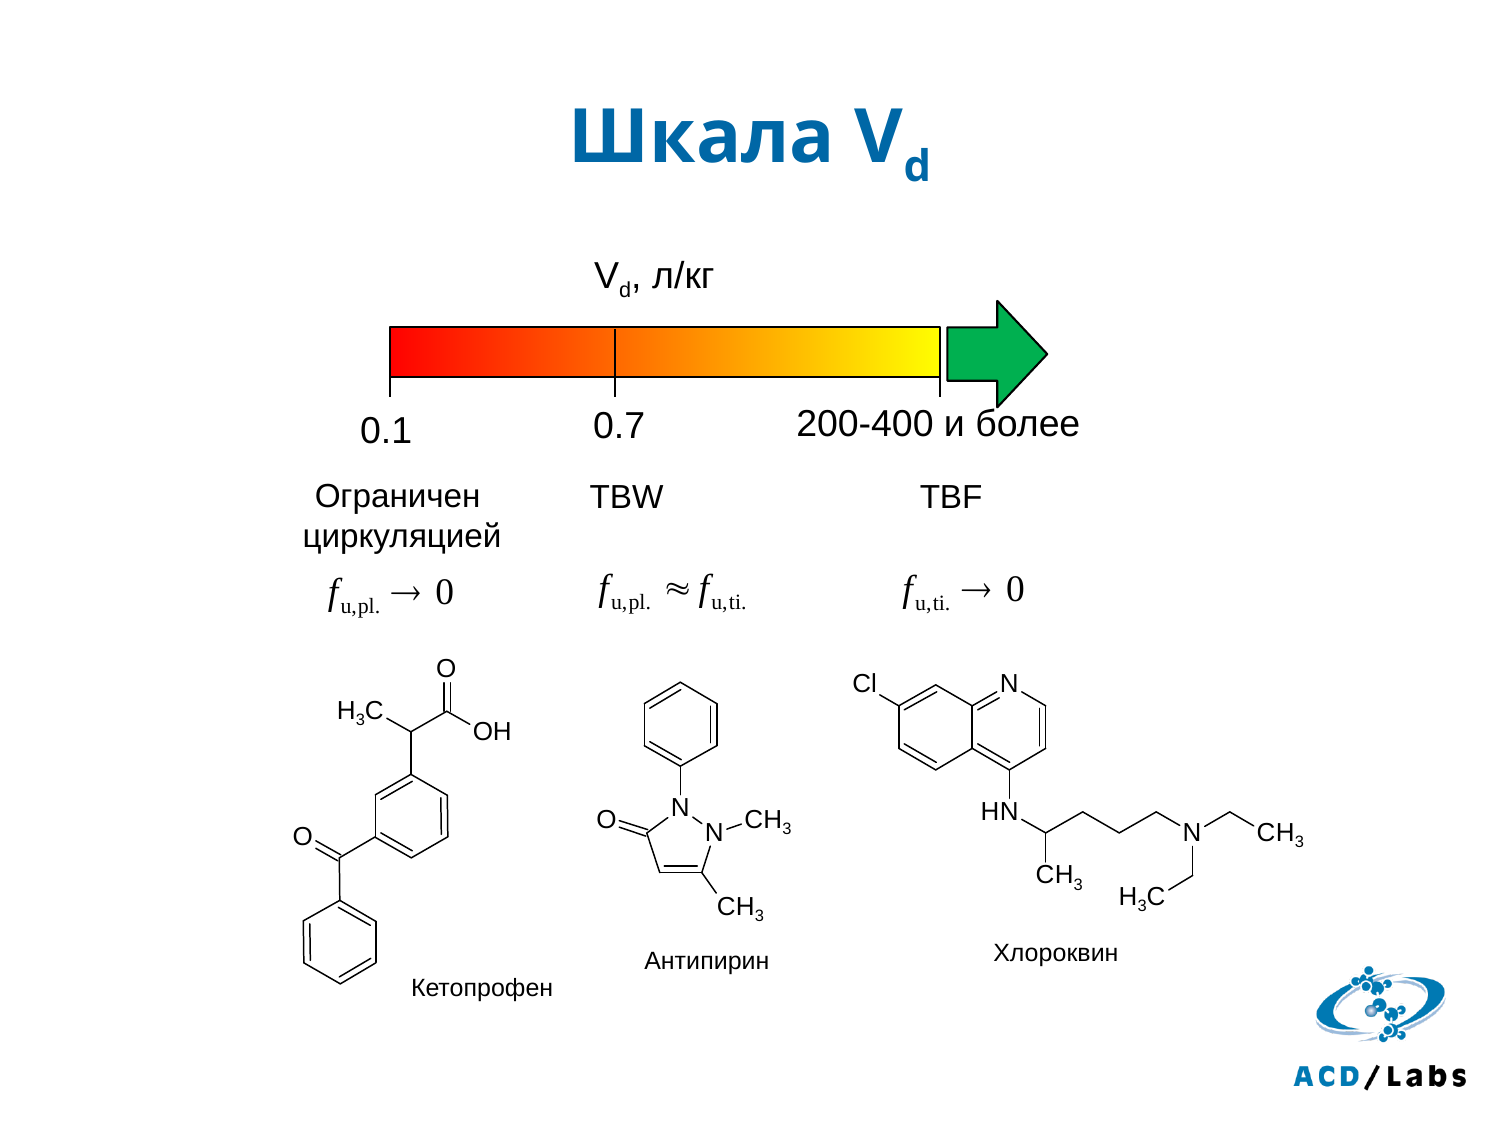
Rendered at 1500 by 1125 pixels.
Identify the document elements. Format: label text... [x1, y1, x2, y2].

text_box TBW [574, 468, 679, 523]
picture [1293, 964, 1471, 1101]
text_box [291, 653, 513, 996]
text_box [585, 562, 752, 623]
text_box [390, 327, 941, 378]
text_box Хлороквин [978, 929, 1134, 974]
text_box TBF [904, 467, 998, 523]
text_box Vd, л/кг [579, 243, 730, 310]
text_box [851, 669, 1305, 917]
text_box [889, 563, 1031, 624]
text_box Антипирин [629, 937, 785, 982]
text_box Кетопрофен [396, 964, 569, 1009]
text_box [947, 300, 1048, 408]
text_box 200-400 и более [781, 391, 1096, 452]
text_box 0.7 [578, 393, 661, 454]
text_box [595, 671, 793, 927]
text_box 0.1 [345, 398, 428, 459]
title Шкала Vd [74, 44, 1426, 233]
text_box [314, 566, 460, 627]
text_box Ограничен циркуляцией [287, 467, 517, 562]
